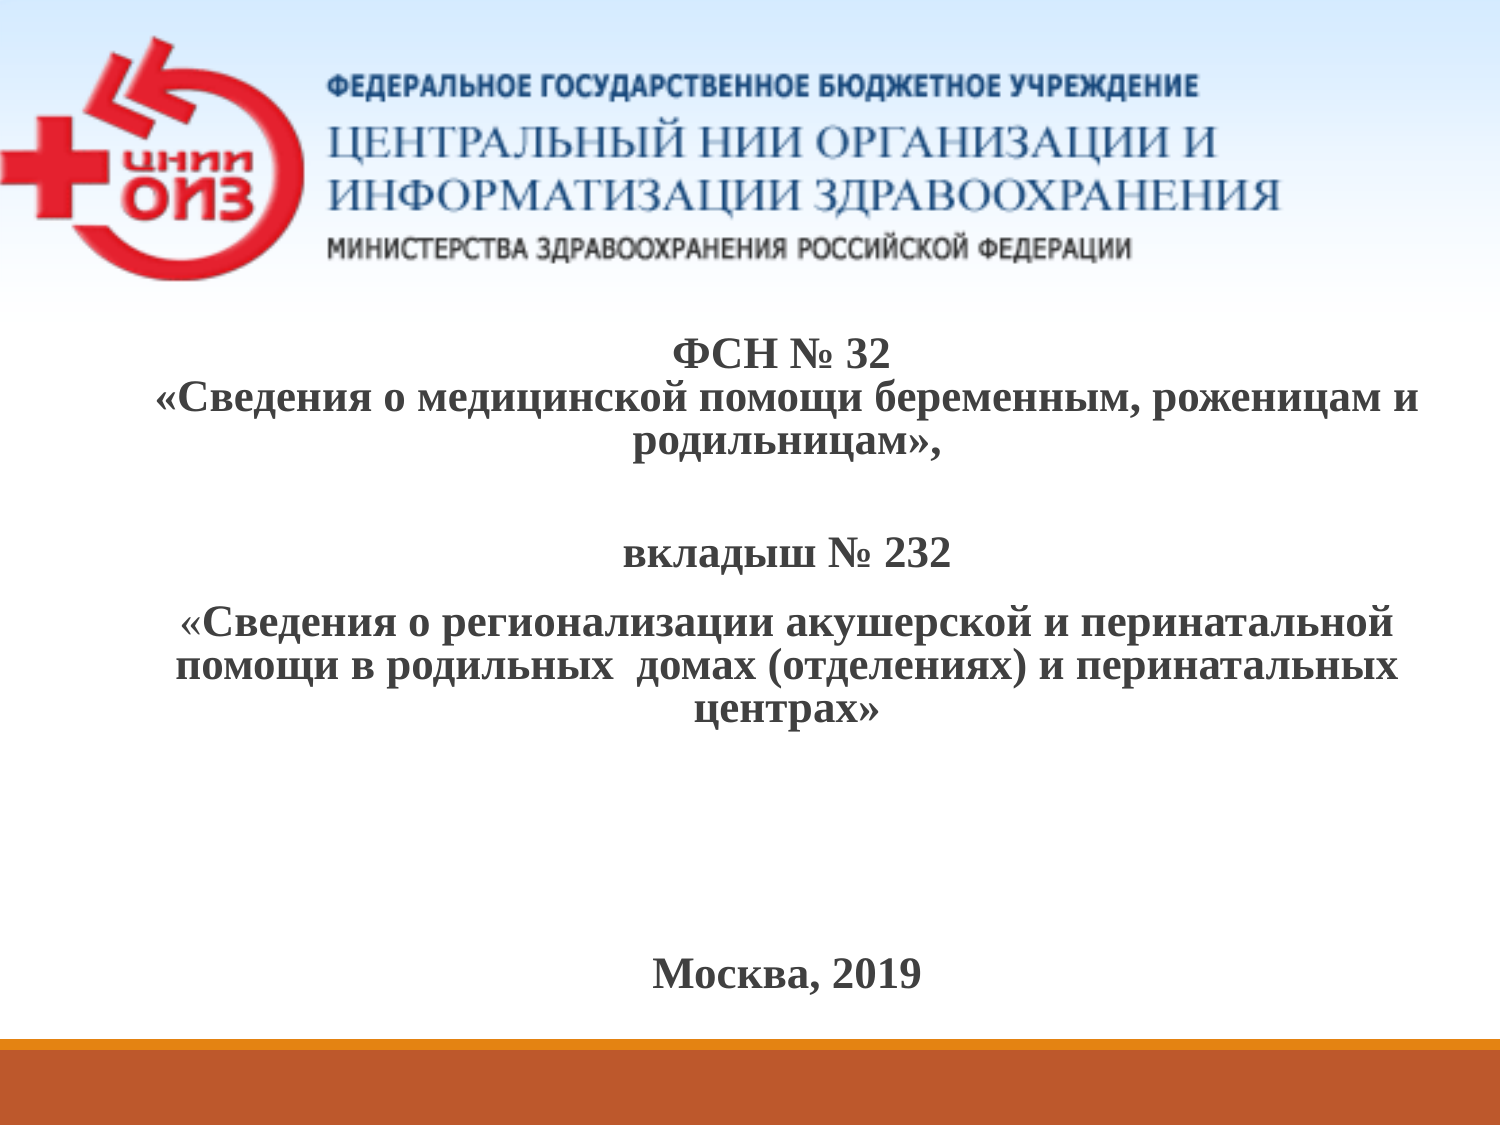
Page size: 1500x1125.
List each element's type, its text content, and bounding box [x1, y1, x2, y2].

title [0, 0, 1500, 327]
list ФСН № 32 «Сведения о медицинской помощи беременным, роженицам и родильницам», вкладыш № 232 «Сведения о регионализации акушерской и перинатальной помощи в родильных домах (отделениях) и перинатальных центрах» Москва, 2019 [147, 335, 1427, 1010]
